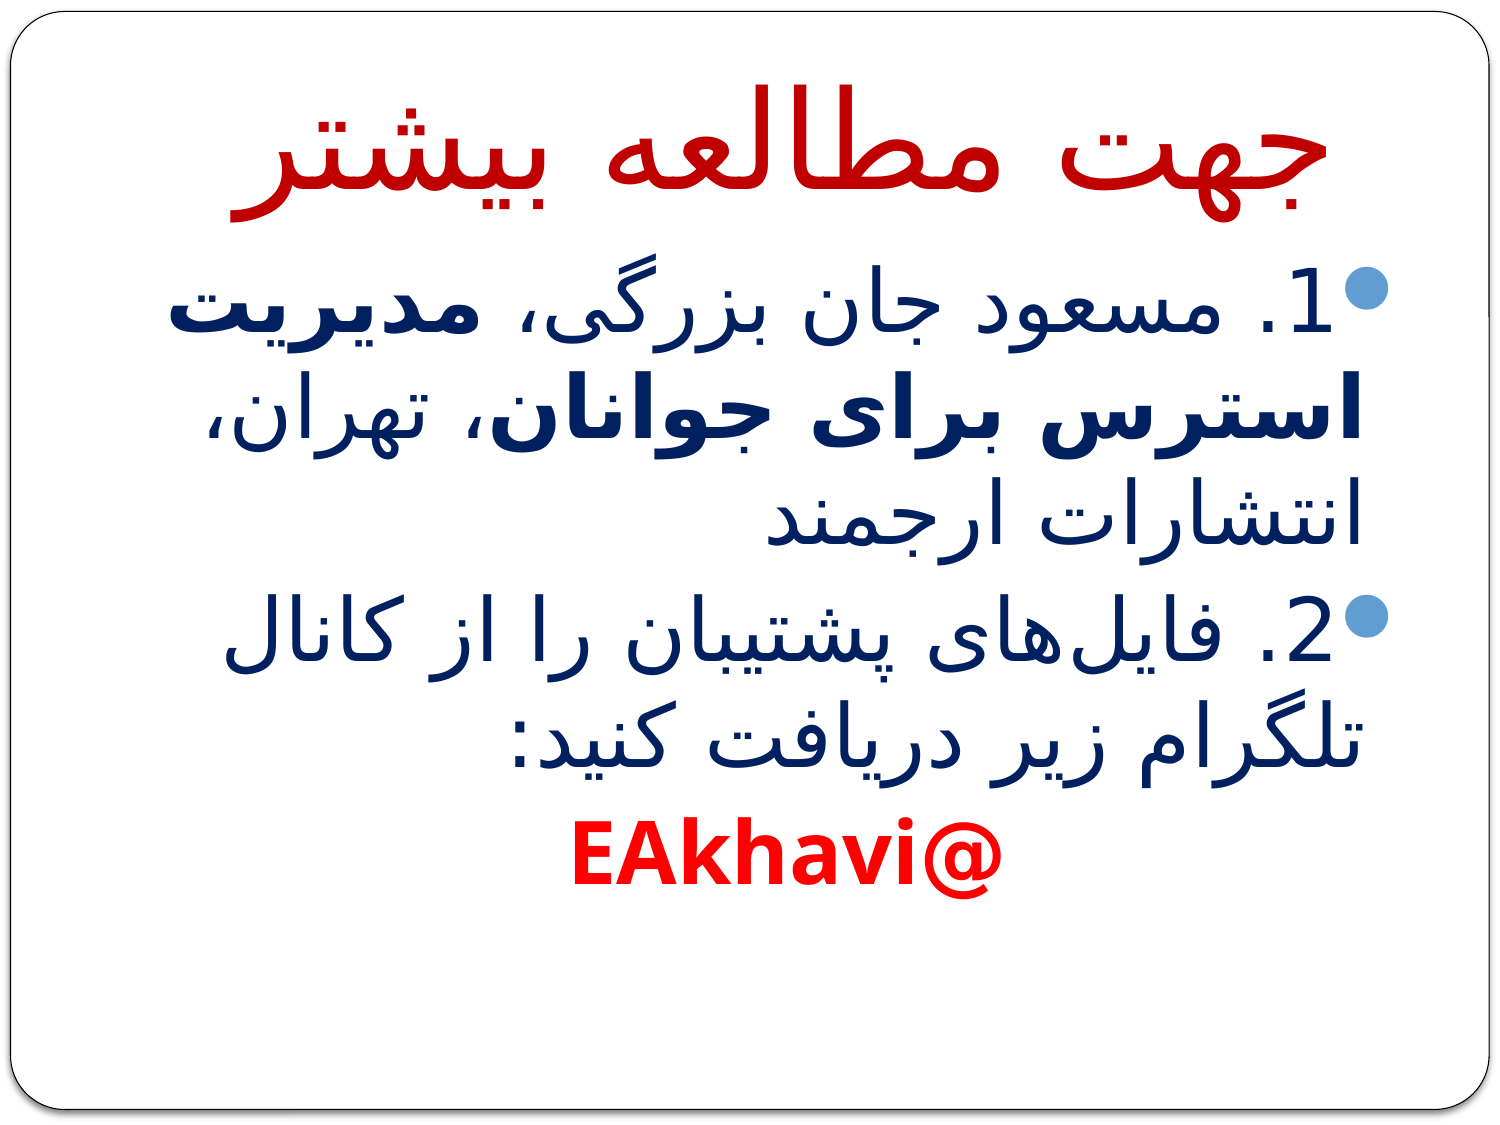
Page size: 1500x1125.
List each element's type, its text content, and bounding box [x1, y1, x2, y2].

list 1. مسعود جان بزرگی، مدیریت استرس برای جوانان، تهران، انتشارات ارجمند 2. فایل‌های پشتیبان را از کانال تلگرام زیر دریافت کنید: @EAkhavi [150, 237, 1425, 988]
title جهت مطالعه بیشتر [150, 45, 1425, 233]
